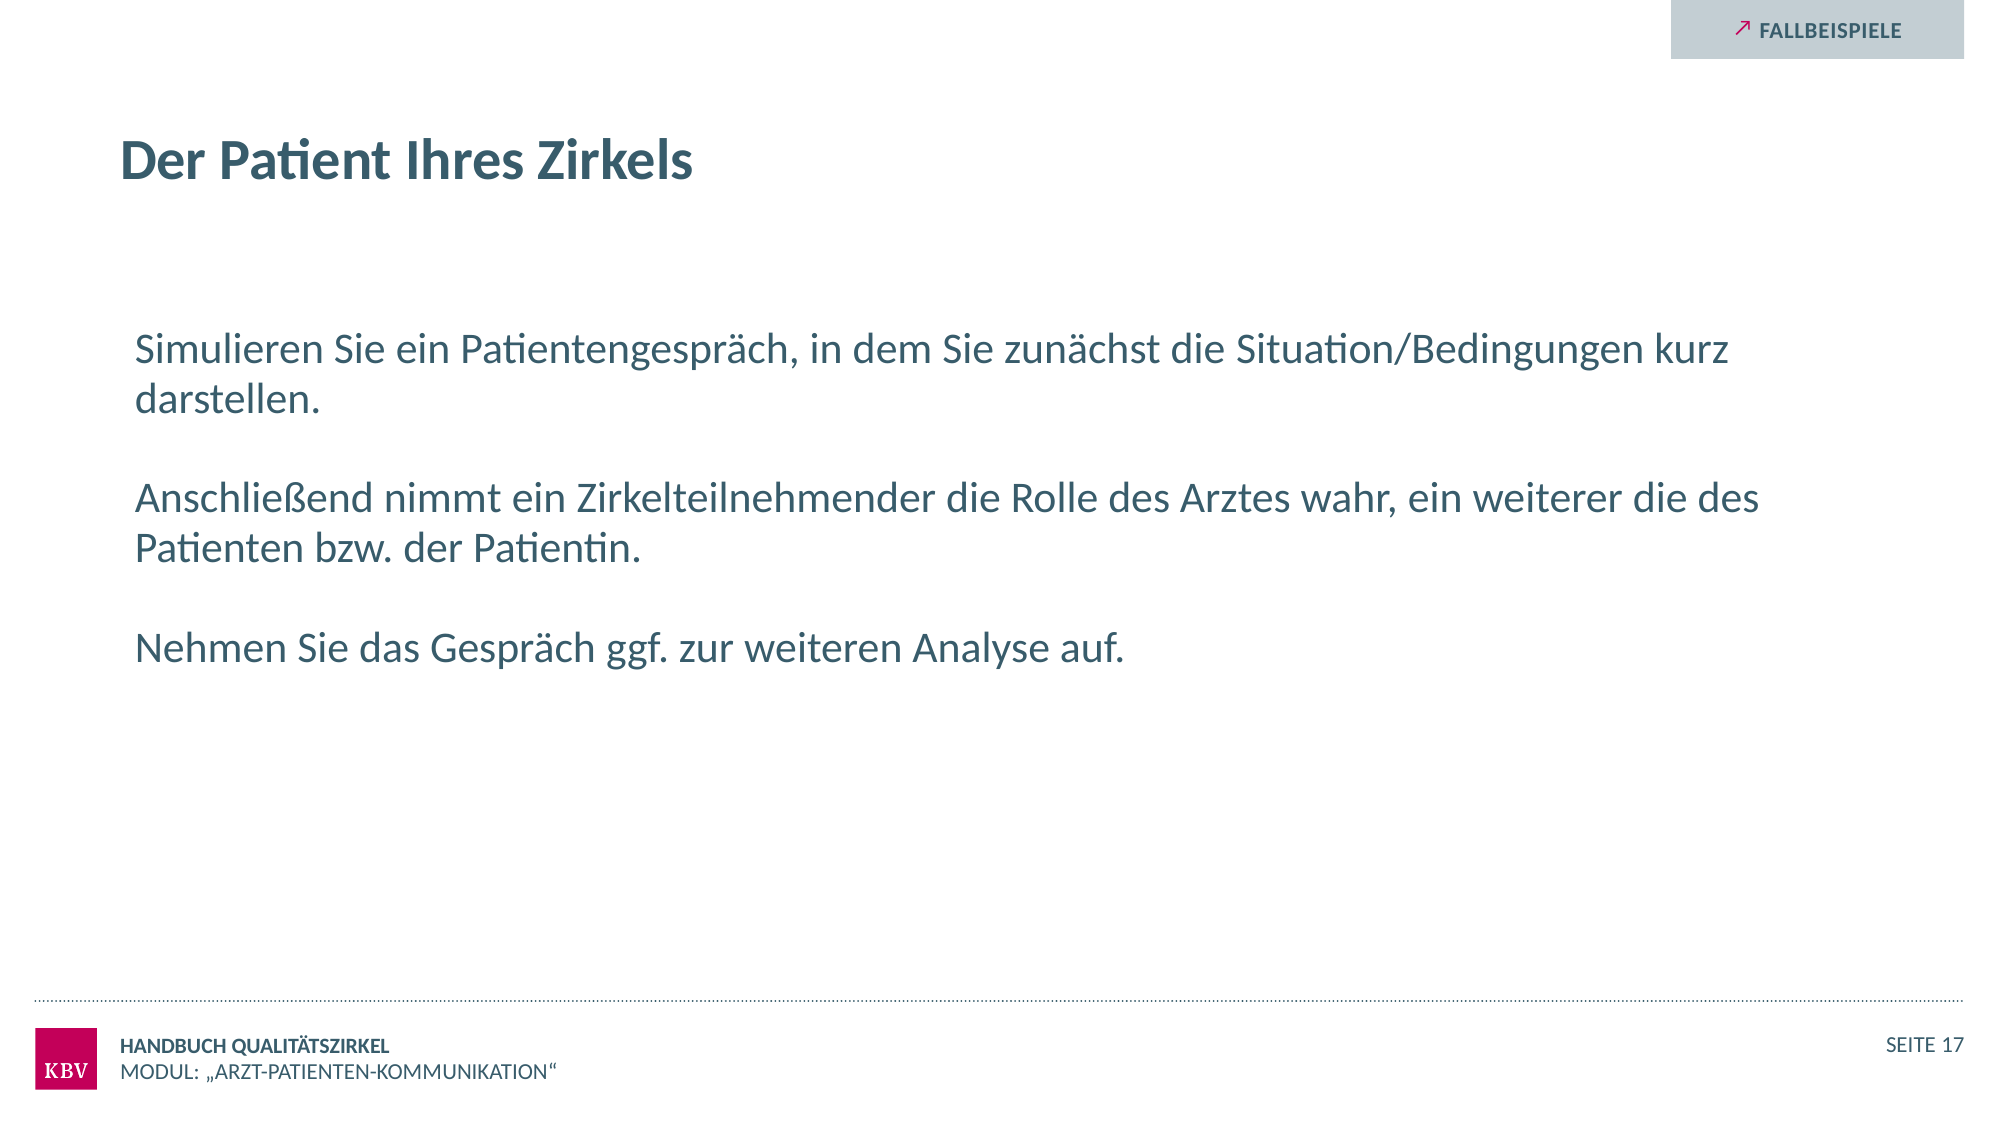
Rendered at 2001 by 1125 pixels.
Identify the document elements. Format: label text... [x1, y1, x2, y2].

title Der Patient Ihres Zirkels [120, 129, 1880, 201]
slide_number Modul: „Arzt-Patienten-Kommunikation“ [120, 1057, 1668, 1084]
footer Handbuch Qualitätszirkel [120, 1030, 1668, 1057]
text_box Simulieren Sie ein Patientengespräch, in dem Sie zunächst die Situation/Bedingungen kurz darstellen. Anschließend nimmt ein Zirkelteilnehmender die Rolle des Arztes wahr, ein weiterer die des Patienten bzw. der Patientin. Nehmen Sie das Gespräch ggf. zur weiteren Analyse auf. [120, 316, 1880, 1023]
slide_number Seite 17 [1787, 1030, 1965, 1057]
